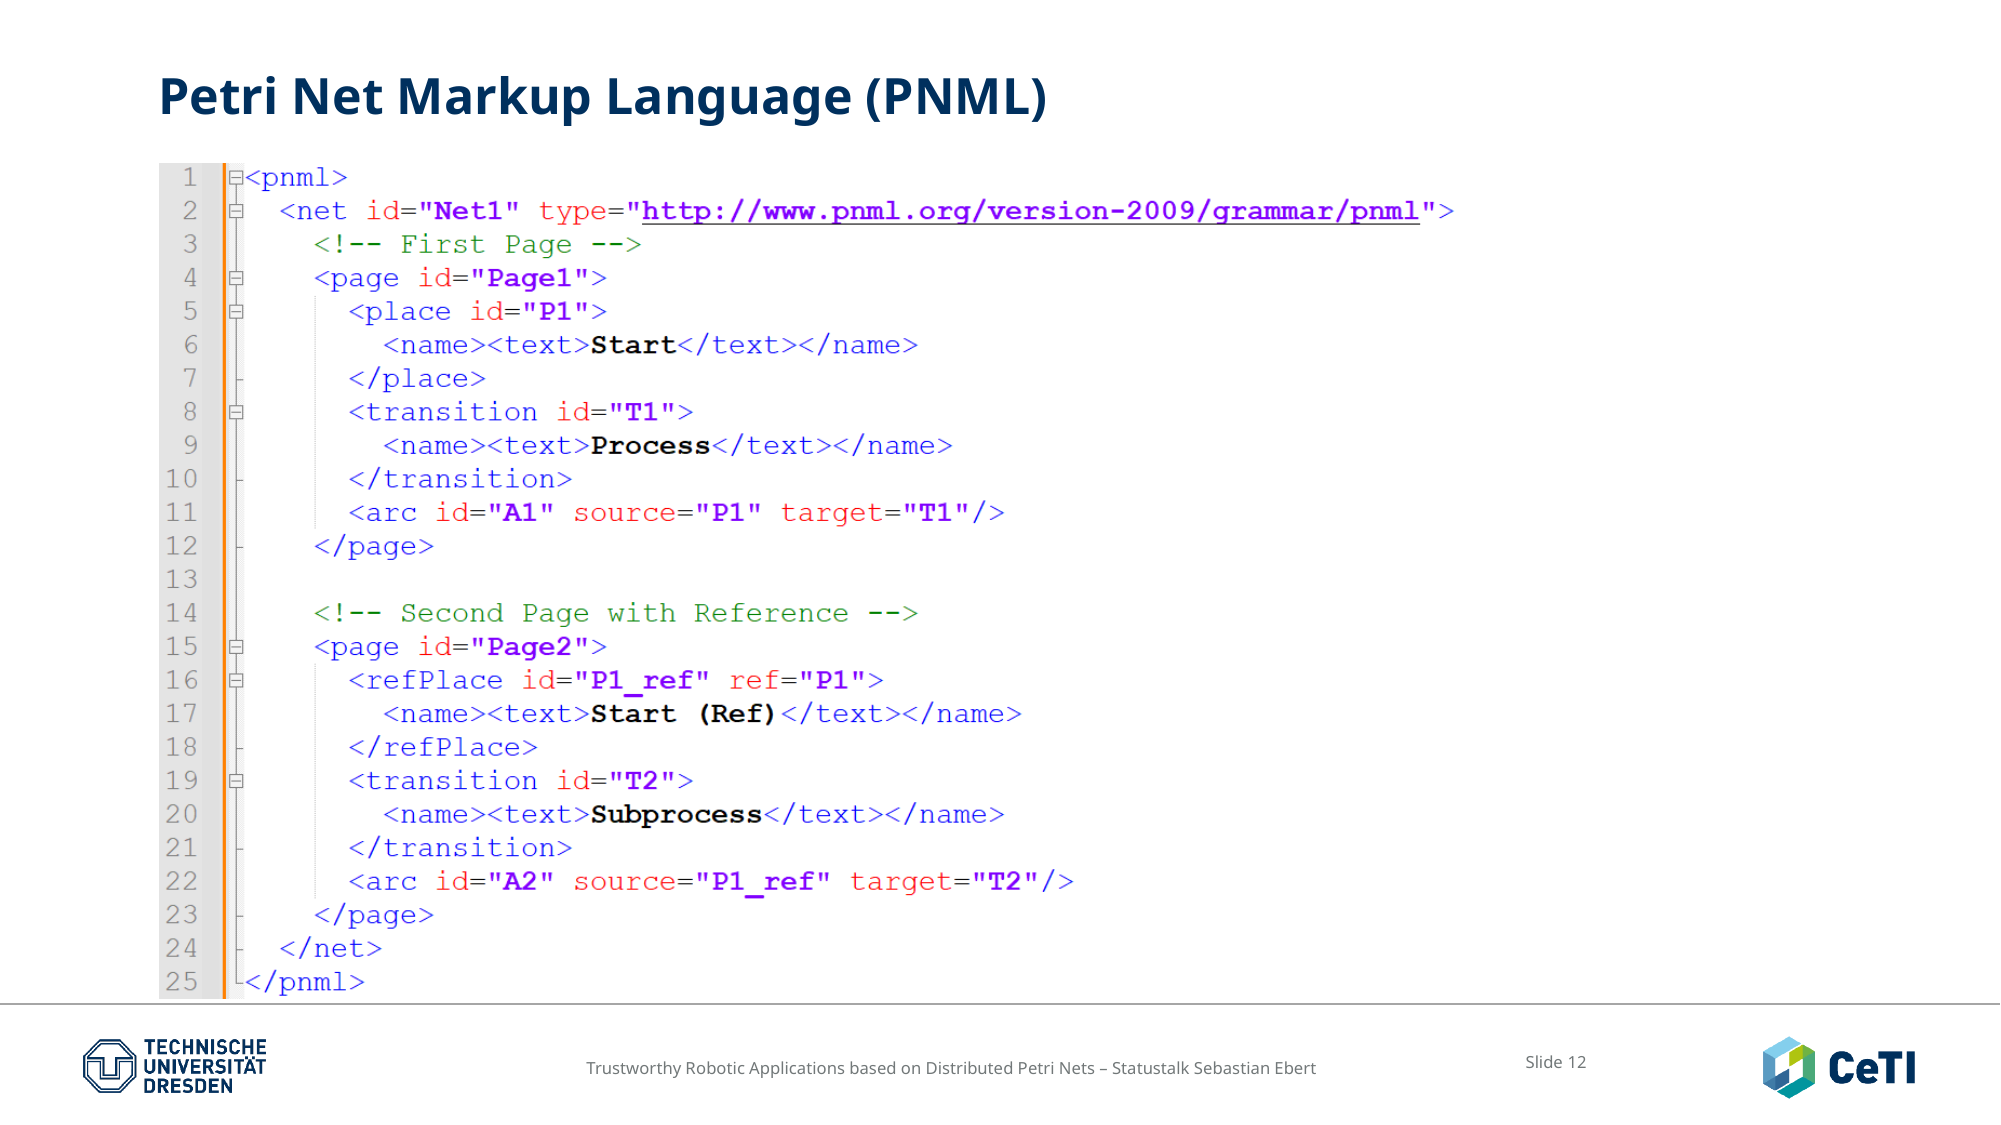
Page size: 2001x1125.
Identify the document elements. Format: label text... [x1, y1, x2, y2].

picture [1762, 1036, 1977, 1101]
text_box Petri Net Markup Language (PNML) [143, 56, 1880, 169]
picture [83, 1039, 266, 1093]
picture [159, 163, 1458, 999]
